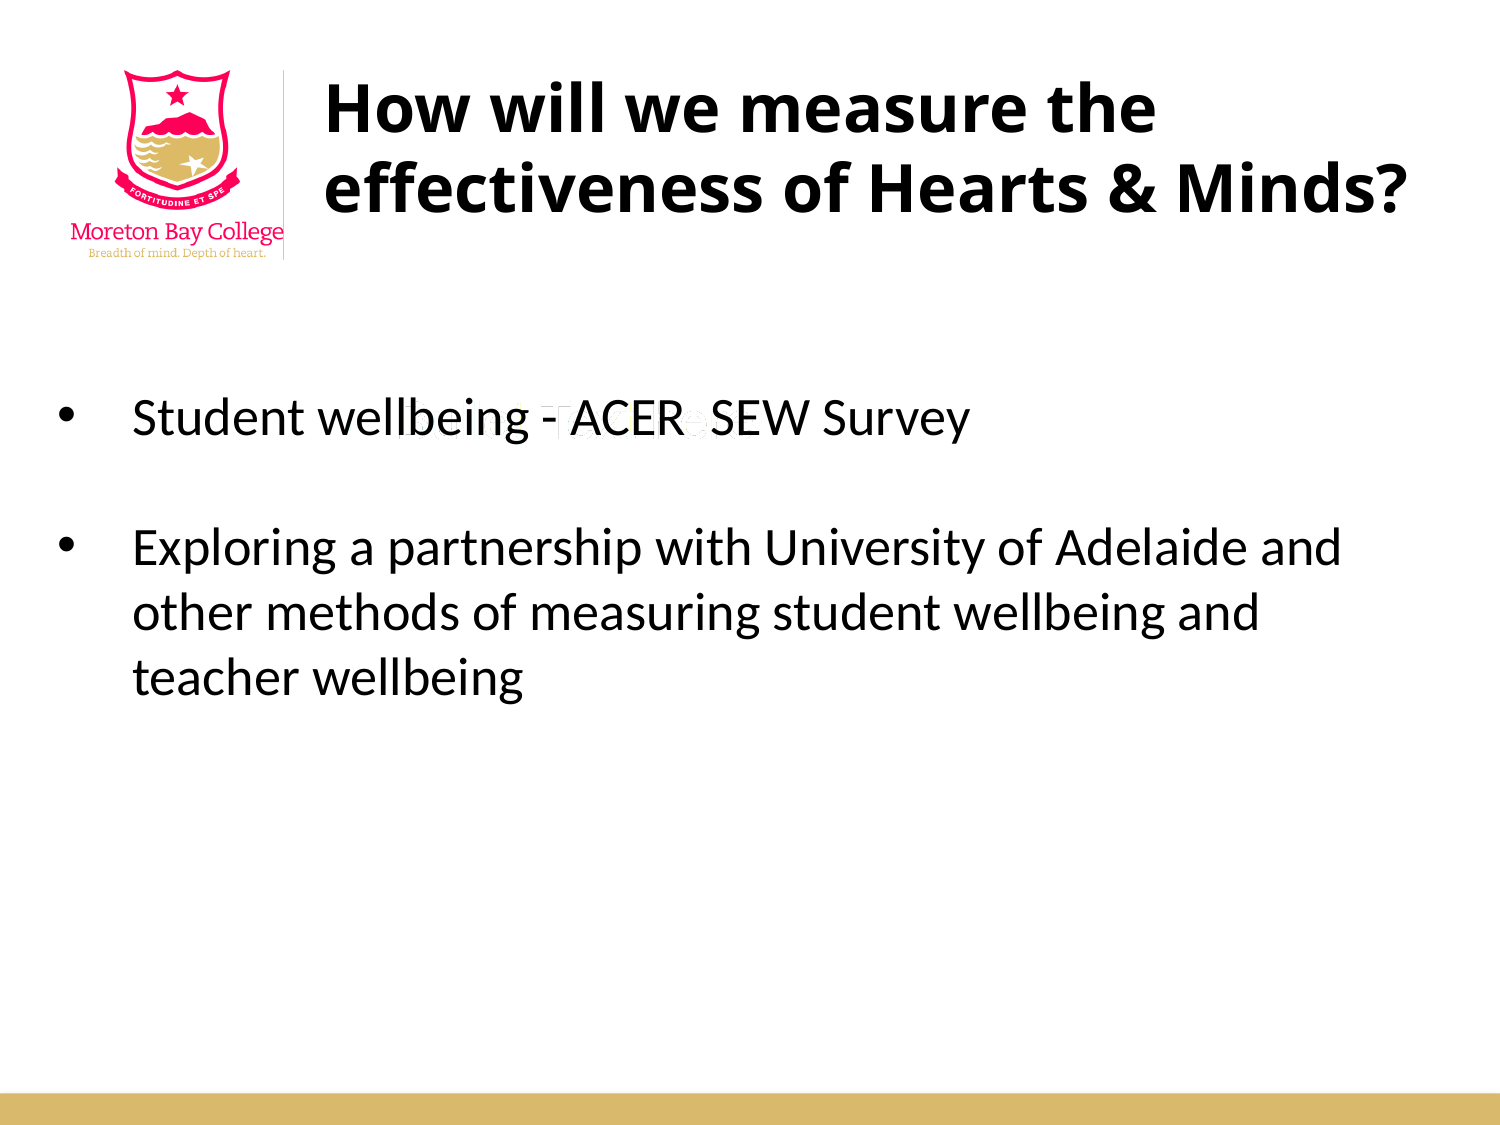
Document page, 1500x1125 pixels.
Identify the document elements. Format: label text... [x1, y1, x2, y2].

text_box Student wellbeing - ACER SEW Survey Exploring a partnership with University of Adelaide and other methods of measuring student wellbeing and teacher wellbeing [42, 373, 1451, 714]
picture [0, 0, 1500, 1093]
title How will we measure the effectiveness of Hearts & Minds? [308, 24, 1451, 314]
